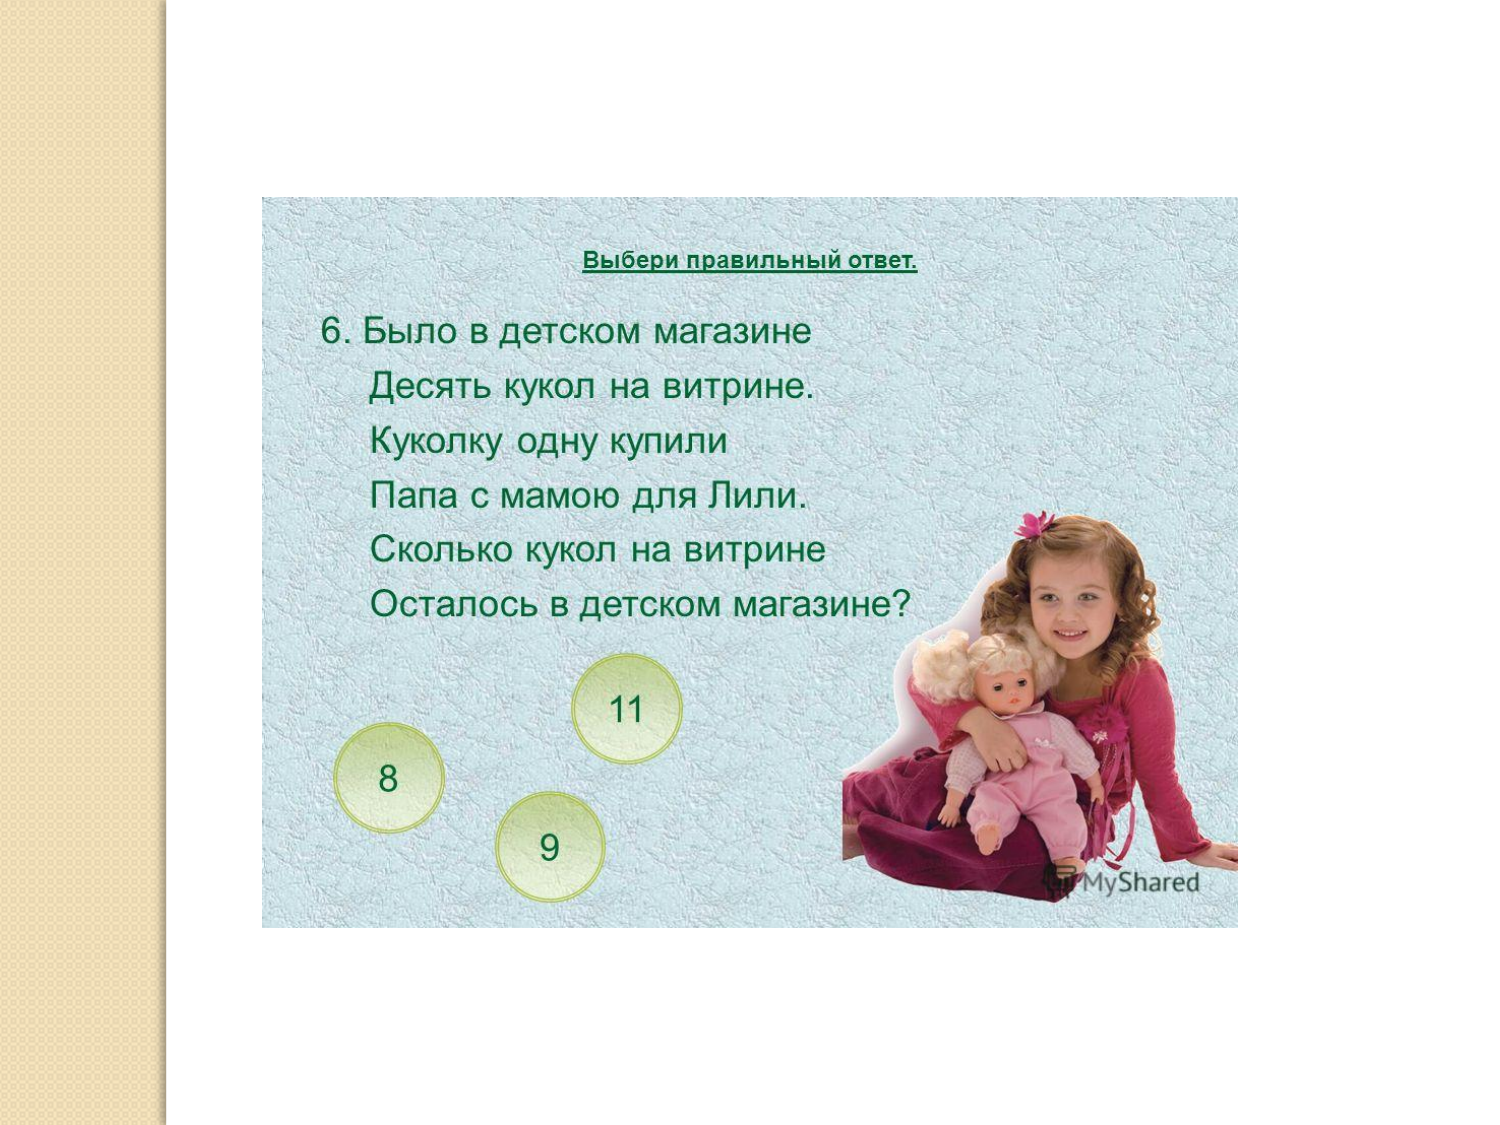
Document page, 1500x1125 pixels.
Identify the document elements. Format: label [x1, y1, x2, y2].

picture [262, 196, 1238, 929]
